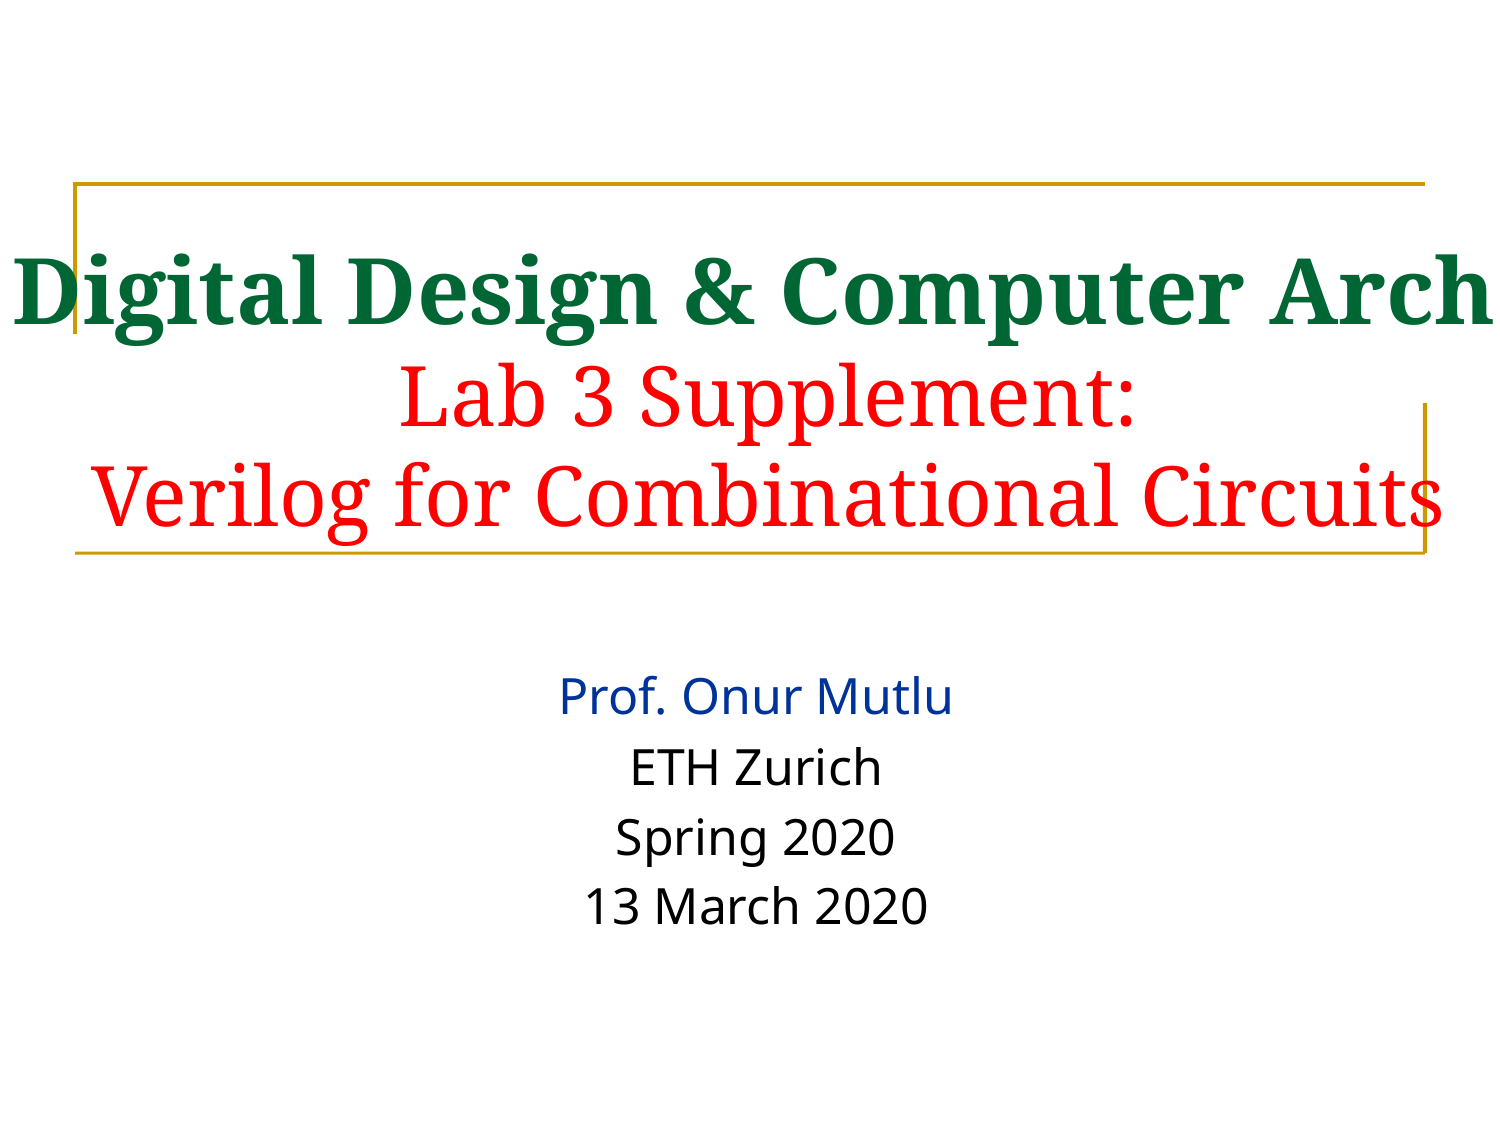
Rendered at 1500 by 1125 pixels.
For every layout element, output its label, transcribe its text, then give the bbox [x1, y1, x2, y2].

title Digital Design & Computer Arch. Lab 3 Supplement: Verilog for Combinational Circuits [0, 105, 1500, 388]
subtitle Prof. Onur Mutlu ETH Zurich Spring 2020 13 March 2020 [112, 587, 1400, 1064]
